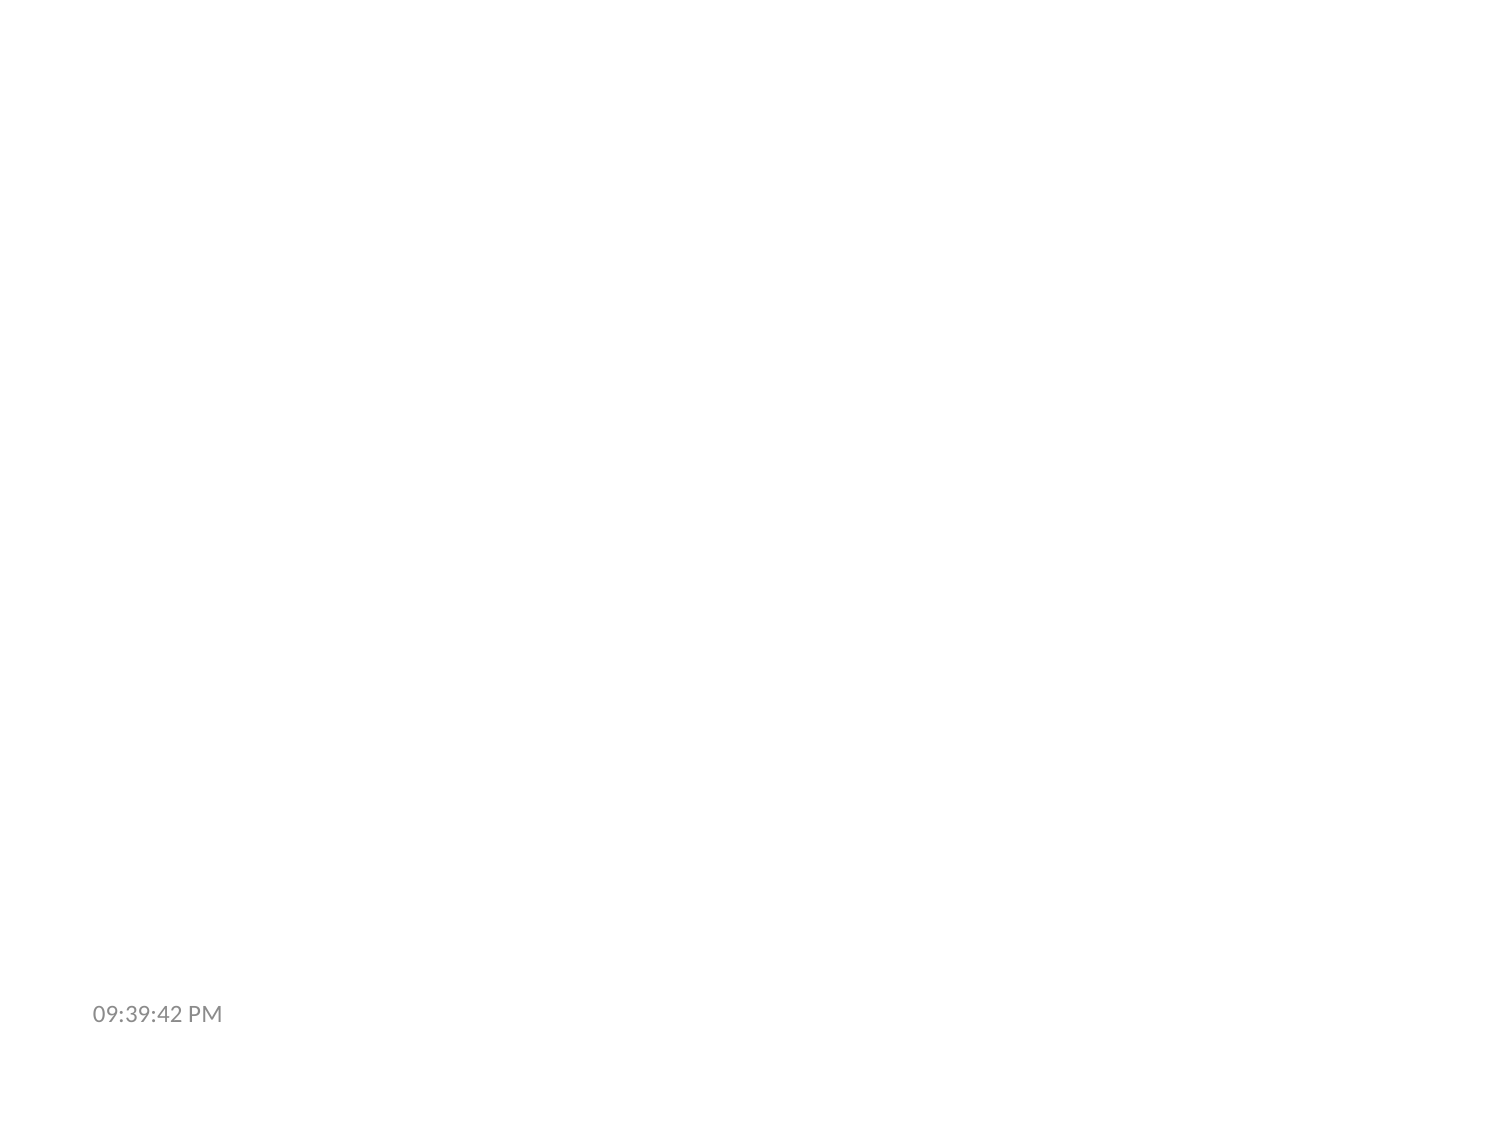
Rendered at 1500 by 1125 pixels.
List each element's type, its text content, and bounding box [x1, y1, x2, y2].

text_box 3:35:09 PM [77, 982, 428, 1043]
